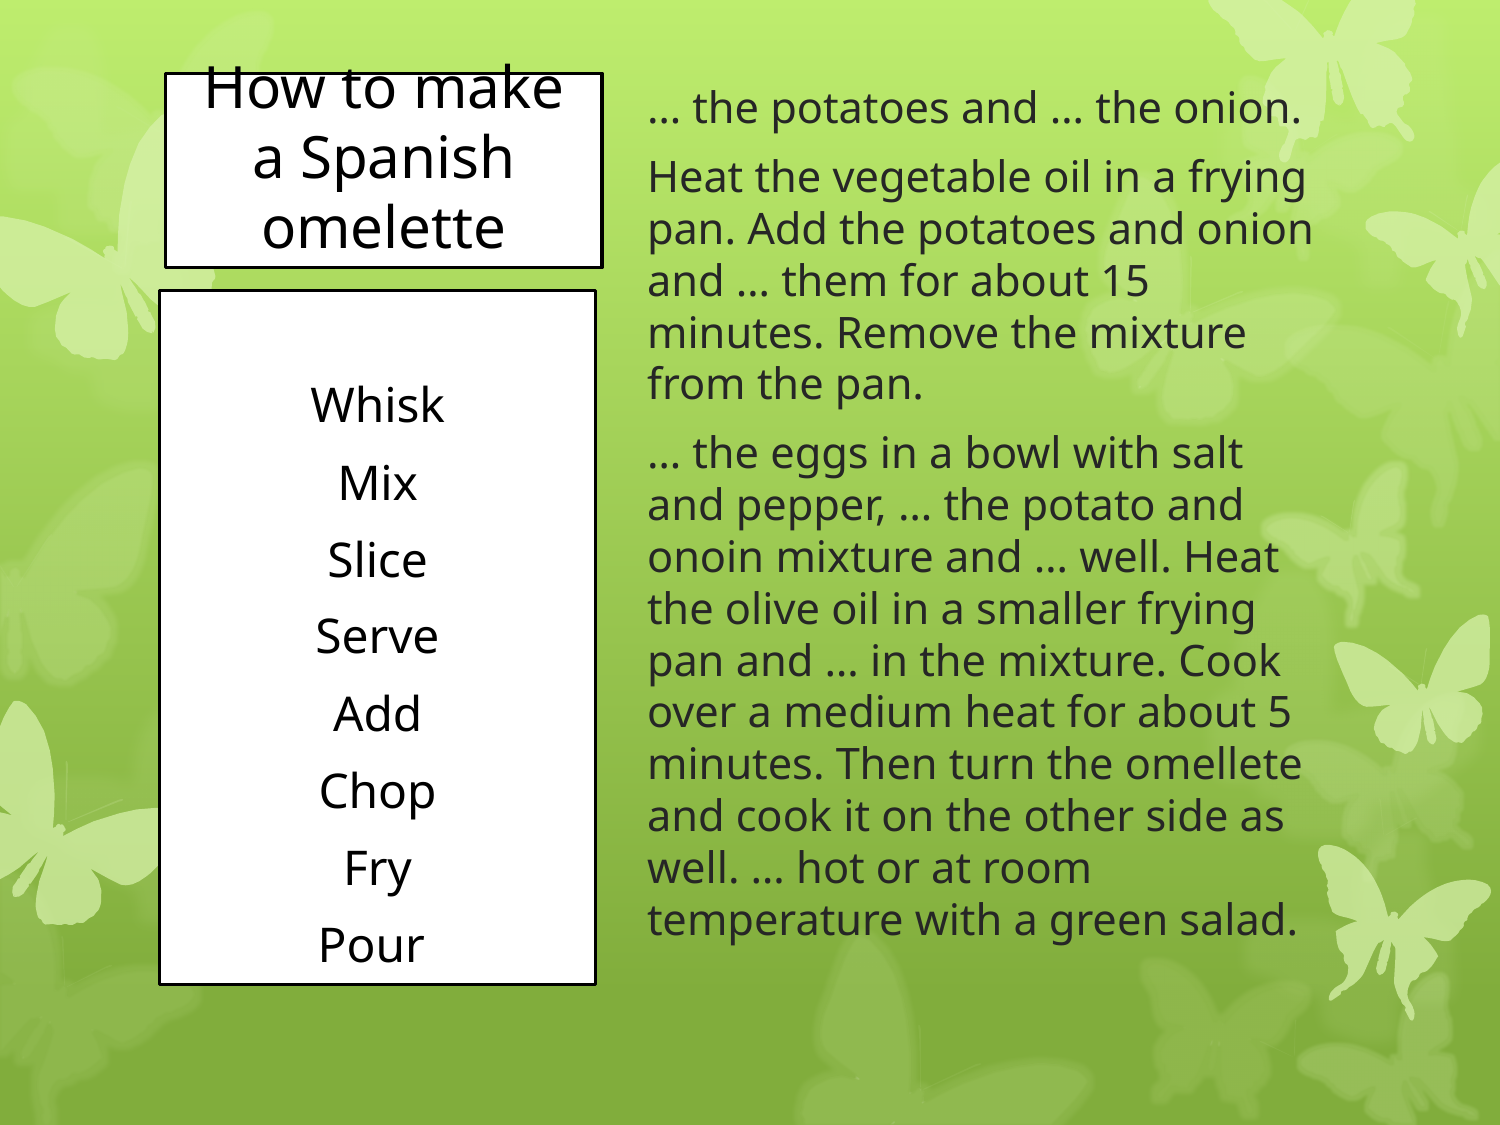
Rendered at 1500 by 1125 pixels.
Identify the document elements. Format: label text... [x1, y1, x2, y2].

title How to make a Spanish omelette [164, 72, 604, 269]
list … the potatoes and … the onion. Heat the vegetable oil in a frying pan. Add the potatoes and onion and … them for about 15 minutes. Remove the mixture from the pan. … the eggs in a bowl with salt and pepper, … the potato and onoin mixture and … well. Heat the olive oil in a smaller frying pan and … in the mixture. Cook over a medium heat for about 5 minutes. Then turn the omellete and cook it on the other side as well. … hot or at room temperature with a green salad. [632, 73, 1335, 962]
list Whisk Mix Slice Serve Add Chop Fry Pour [158, 289, 597, 986]
